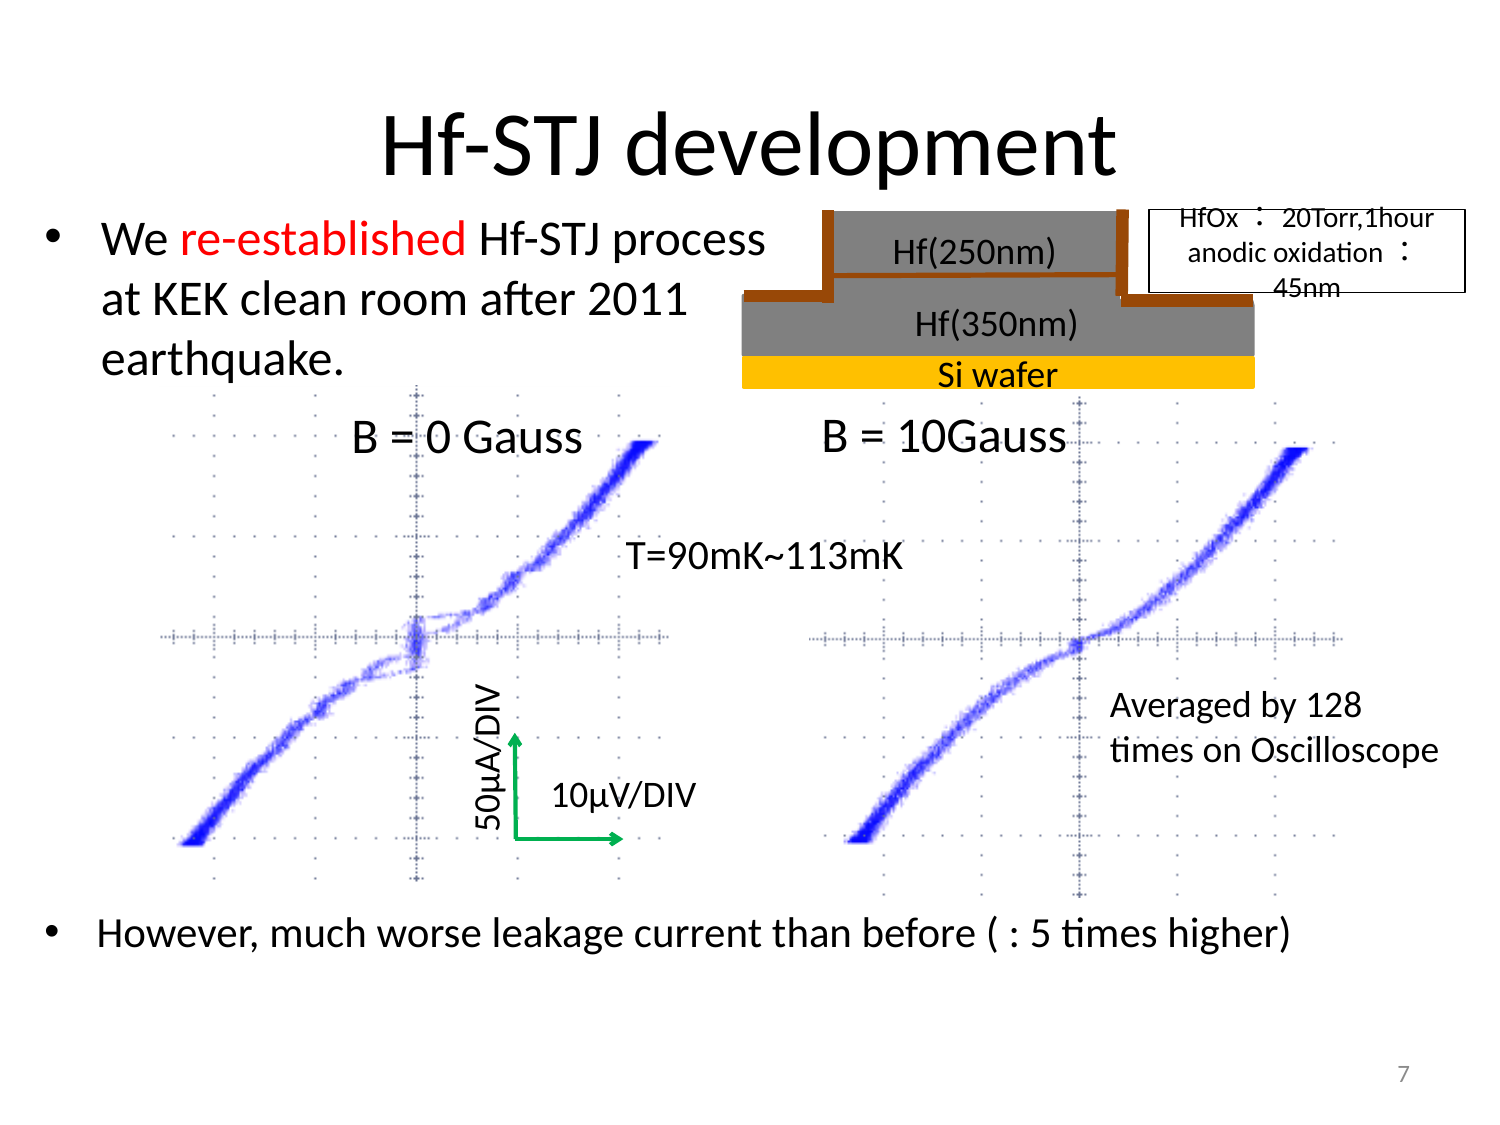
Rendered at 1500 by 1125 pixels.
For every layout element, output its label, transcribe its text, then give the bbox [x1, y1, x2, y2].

picture [159, 385, 671, 885]
text_box T=90mK~113mK [676, 520, 804, 585]
title Hf-STJ development [75, 45, 1425, 202]
text_box 10μV/DIV [676, 762, 712, 822]
slide_number 7 [1074, 1042, 1425, 1103]
picture [809, 394, 1345, 898]
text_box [743, 204, 1466, 388]
list We re-established Hf-STJ process at KEK clean room after 2011 earthquake. [29, 197, 788, 417]
text_box Averaged by 128 times on Oscilloscope [1351, 672, 1464, 777]
